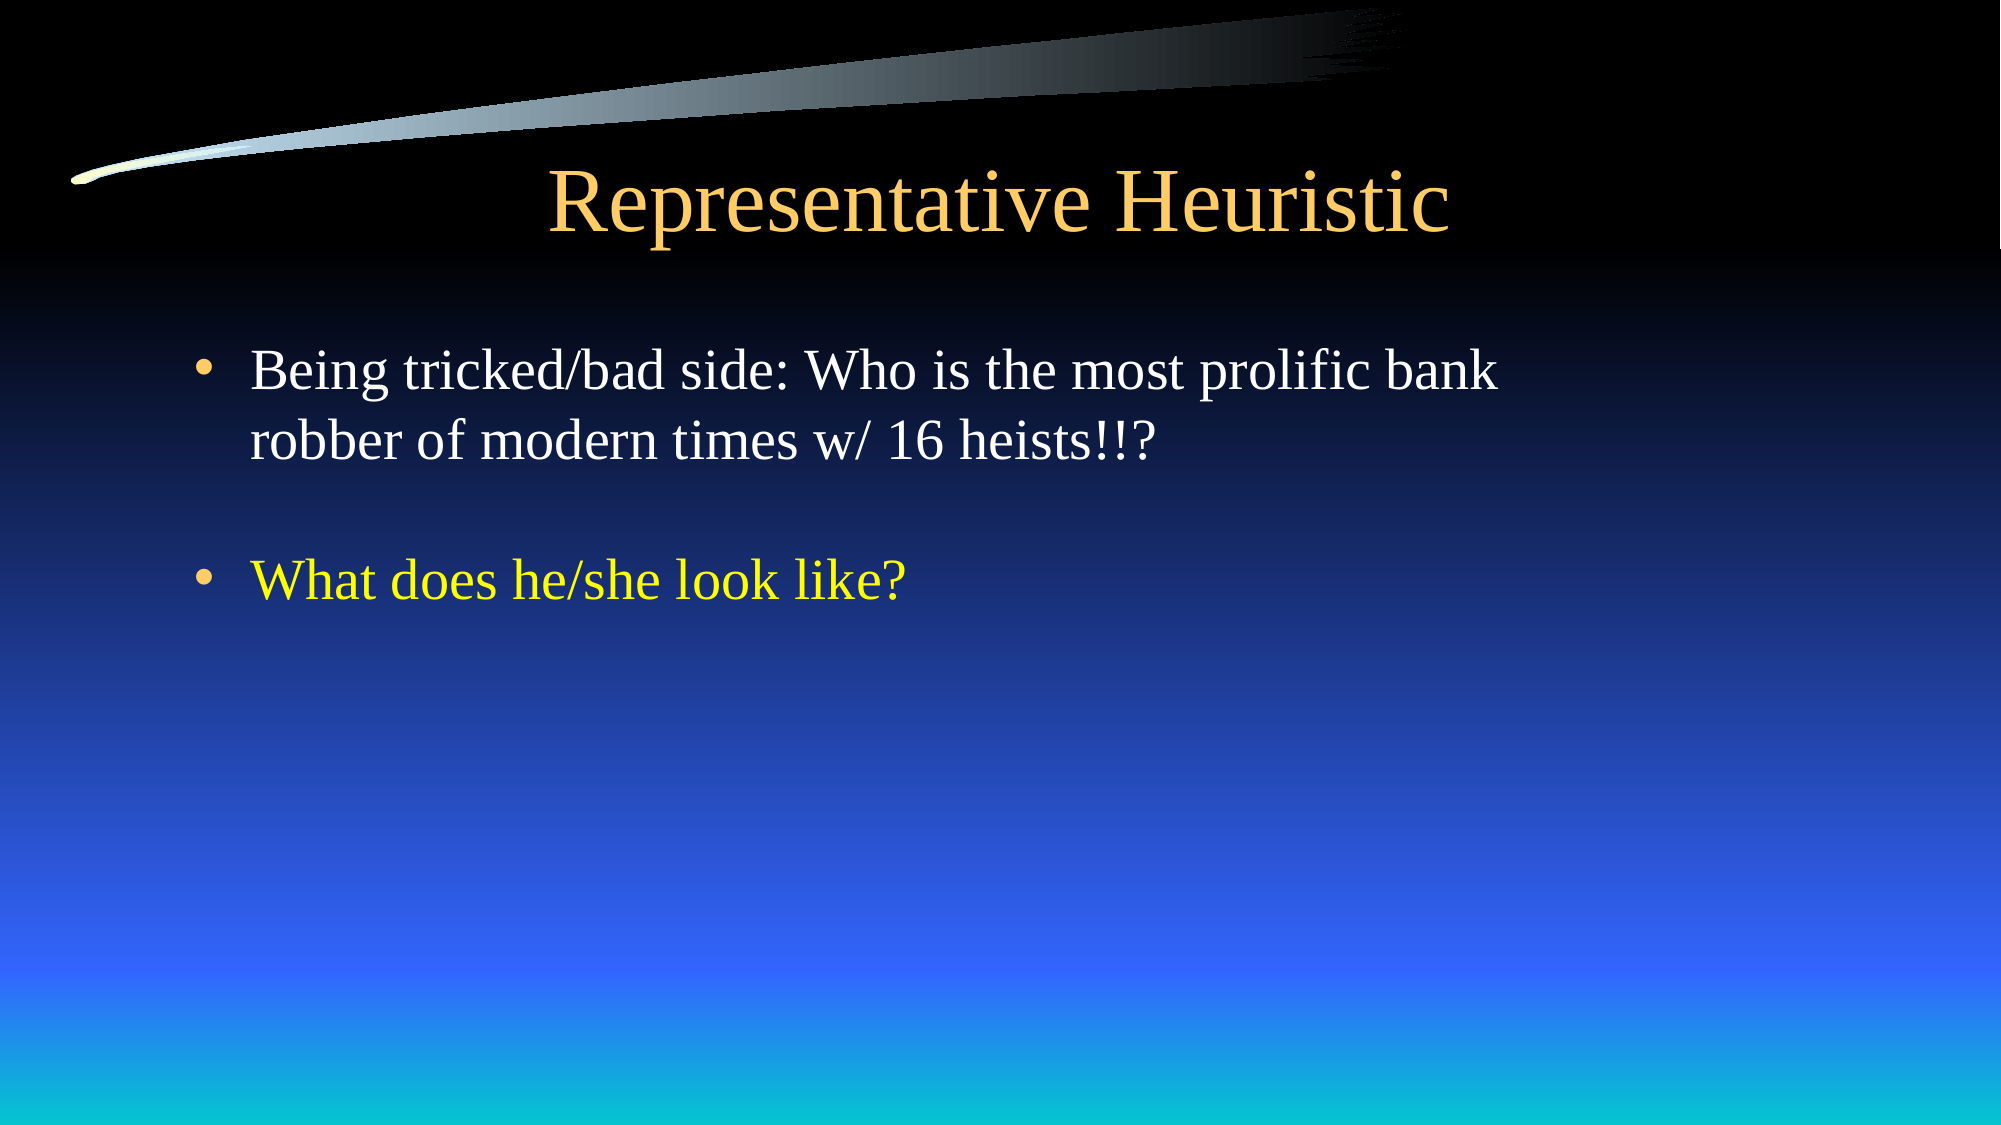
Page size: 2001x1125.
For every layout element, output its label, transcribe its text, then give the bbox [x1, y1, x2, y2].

title Representative Heuristic [362, 95, 1638, 253]
list Being tricked/bad side: Who is the most prolific bank robber of modern times w/ 16 heists!!? What does he/she look like? [178, 253, 1638, 929]
